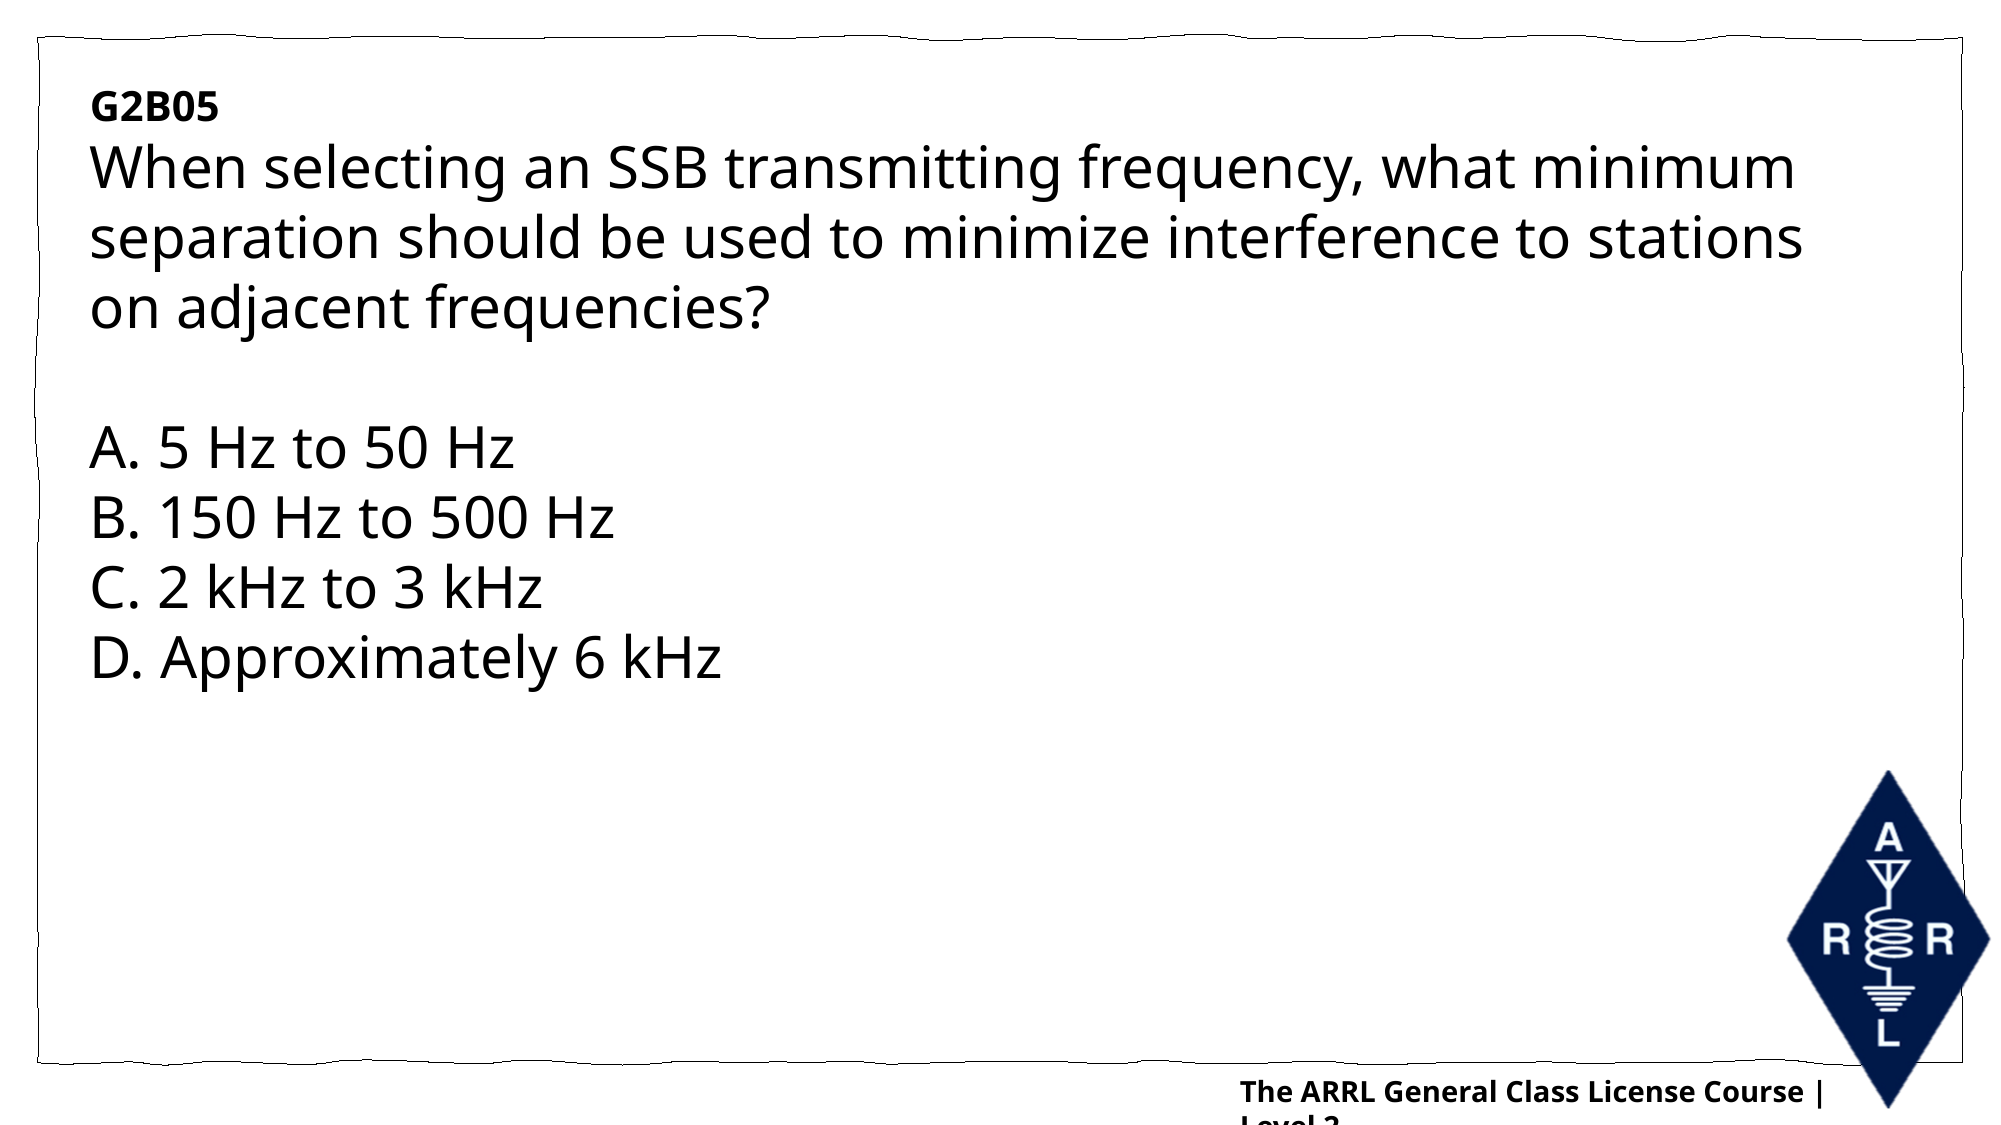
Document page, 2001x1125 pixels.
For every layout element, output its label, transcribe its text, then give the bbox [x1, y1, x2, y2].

text_box G2B05 When selecting an SSB transmitting frequency, what minimum separation should be used to minimize interference to stations on adjacent frequencies? A. 5 Hz to 50 Hz B. 150 Hz to 500 Hz C. 2 kHz to 3 kHz D. Approximately 6 kHz [75, 72, 1850, 698]
picture [1773, 752, 1999, 1125]
